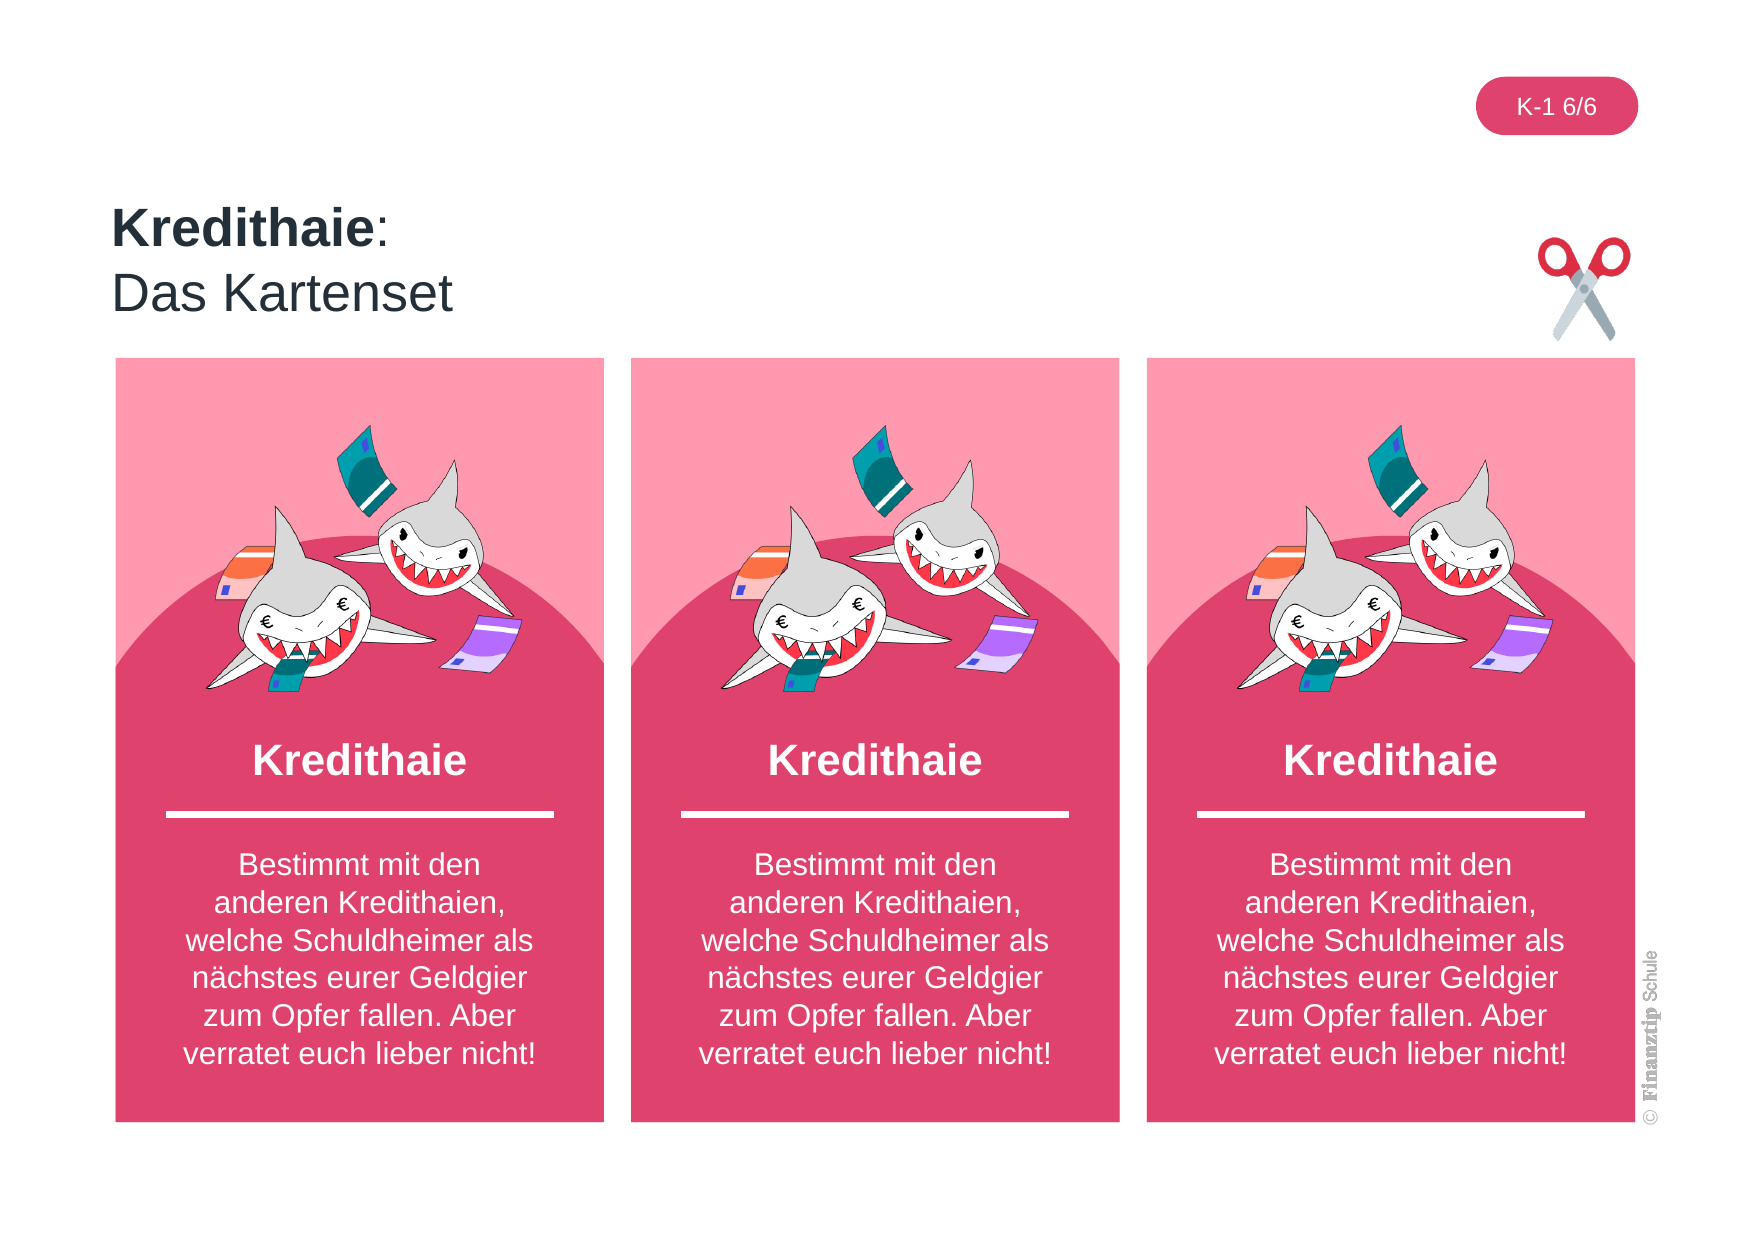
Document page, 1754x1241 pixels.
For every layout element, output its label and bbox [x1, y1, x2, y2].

picture [1532, 237, 1636, 344]
text_box [1146, 357, 1636, 1123]
text_box [115, 357, 604, 1123]
picture [1639, 951, 1661, 1101]
text_box [631, 357, 1120, 1123]
